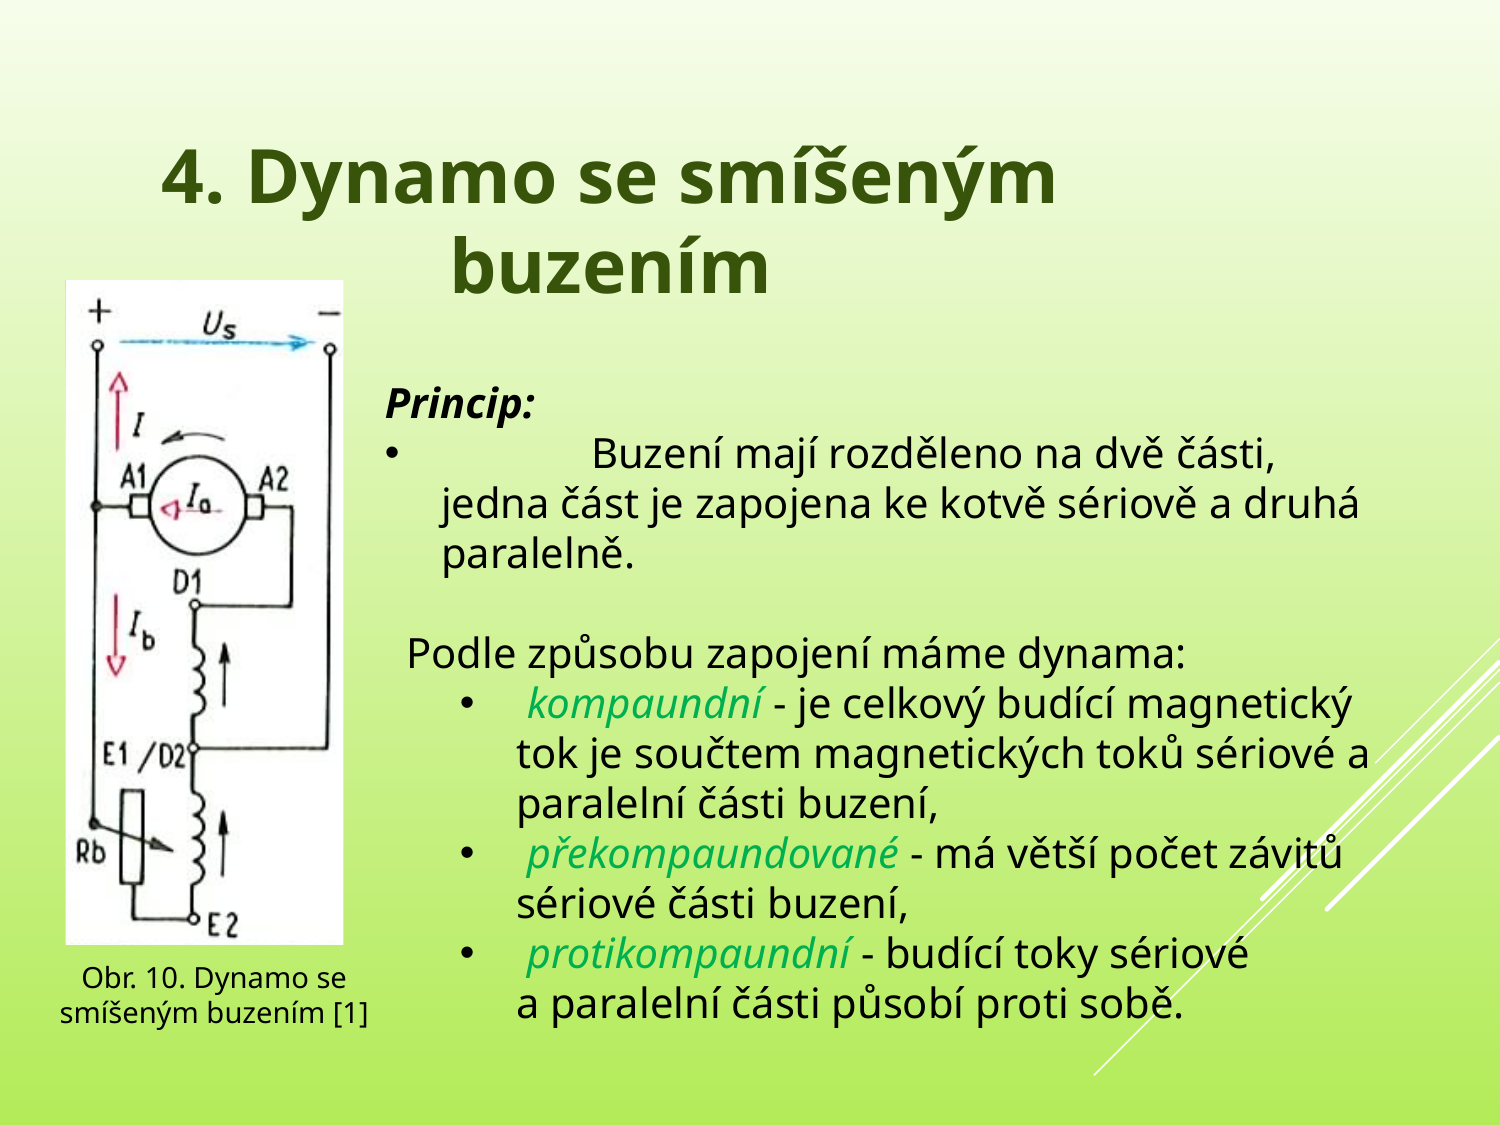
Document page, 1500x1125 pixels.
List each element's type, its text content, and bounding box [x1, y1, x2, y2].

picture [65, 279, 344, 945]
text_box Obr. 10. Dynamo se smíšeným buzením [1] [44, 951, 385, 1037]
text_box Princip: Buzení mají rozděleno na dvě části, jedna část je zapojena ke kotvě sériově a druhá paralelně. Podle způsobu zapojení máme dynama: kompaundní - je celkový budící magnetický tok je součtem magnetických toků sériové a paralelní části buzení, překompaundované - má větší počet závitů sériové části buzení, protikompaundní - budící toky sériové a paralelní části působí proti sobě. [370, 369, 1401, 1080]
text_box 4. Dynamo se smíšeným buzením [65, 121, 1157, 317]
